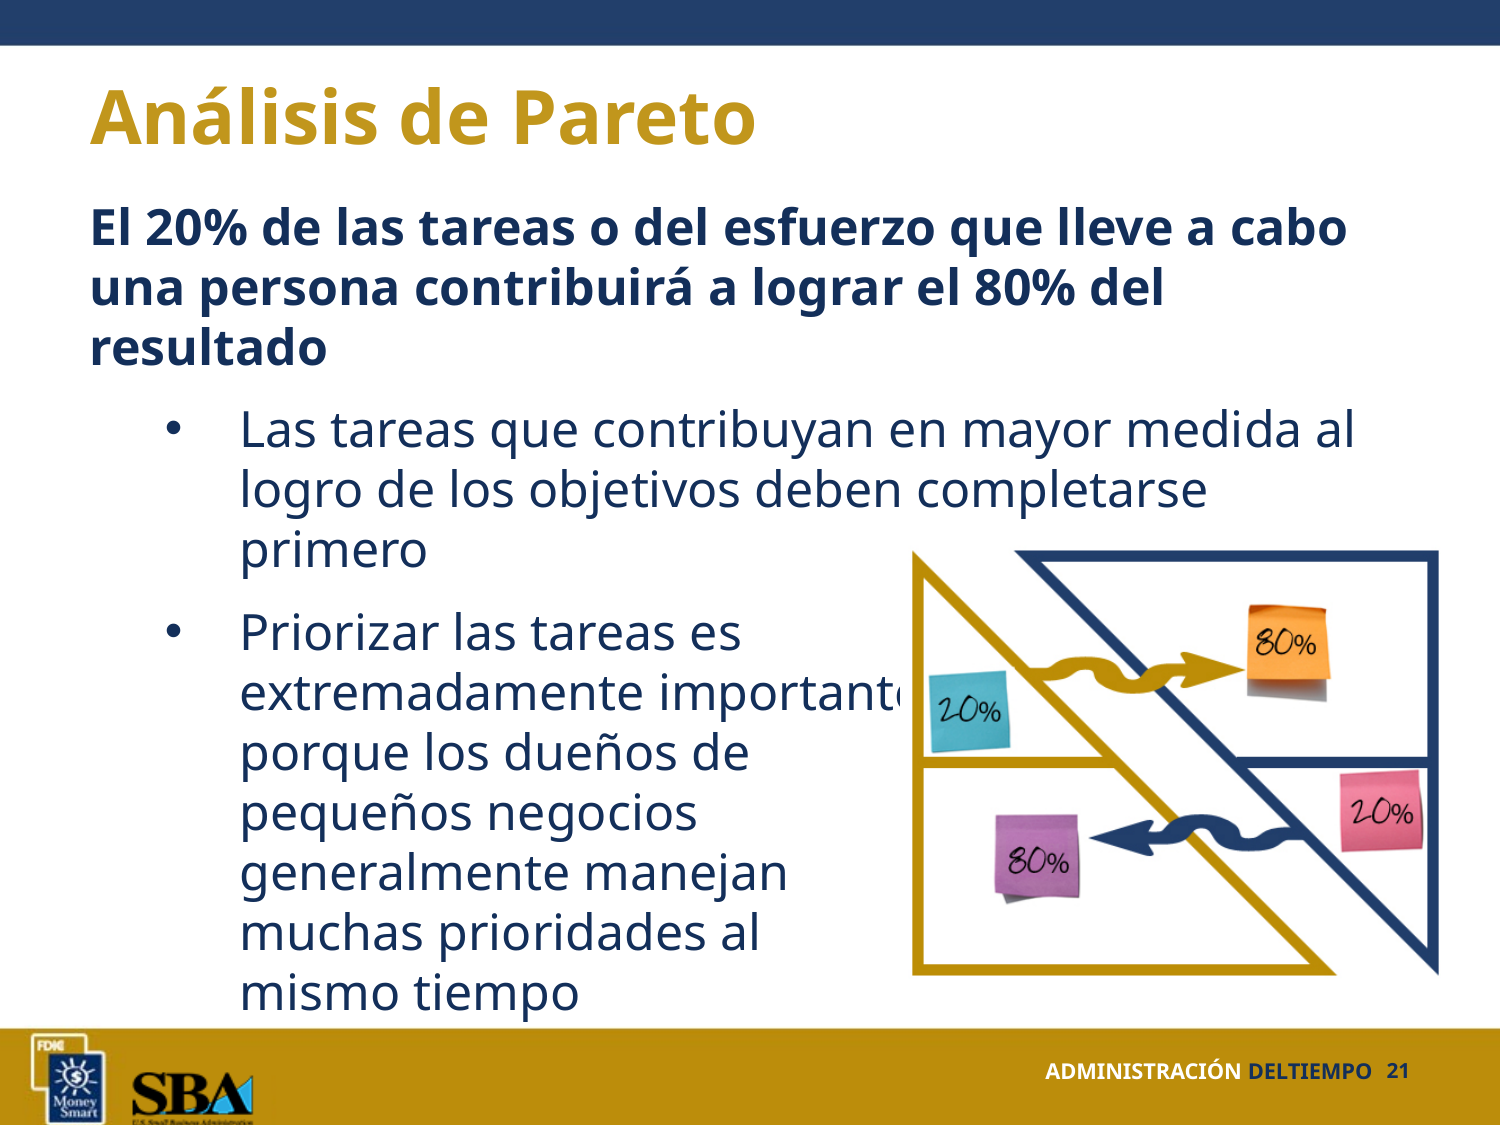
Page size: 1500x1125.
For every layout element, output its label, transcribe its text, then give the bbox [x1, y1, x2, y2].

title Análisis de Pareto [74, 62, 1426, 163]
text_box El 20% de las tareas o del esfuerzo que lleve a cabo una persona contribuirá a lograr el 80% del resultado Las tareas que contribuyan en mayor medida al logro de los objetivos deben completarse primero Priorizar las tareas es extremadamente importante porque los dueños de pequeños negocios generalmente manejan muchas prioridades al mismo tiempo [74, 187, 1413, 888]
picture [0, 0, 1500, 1125]
